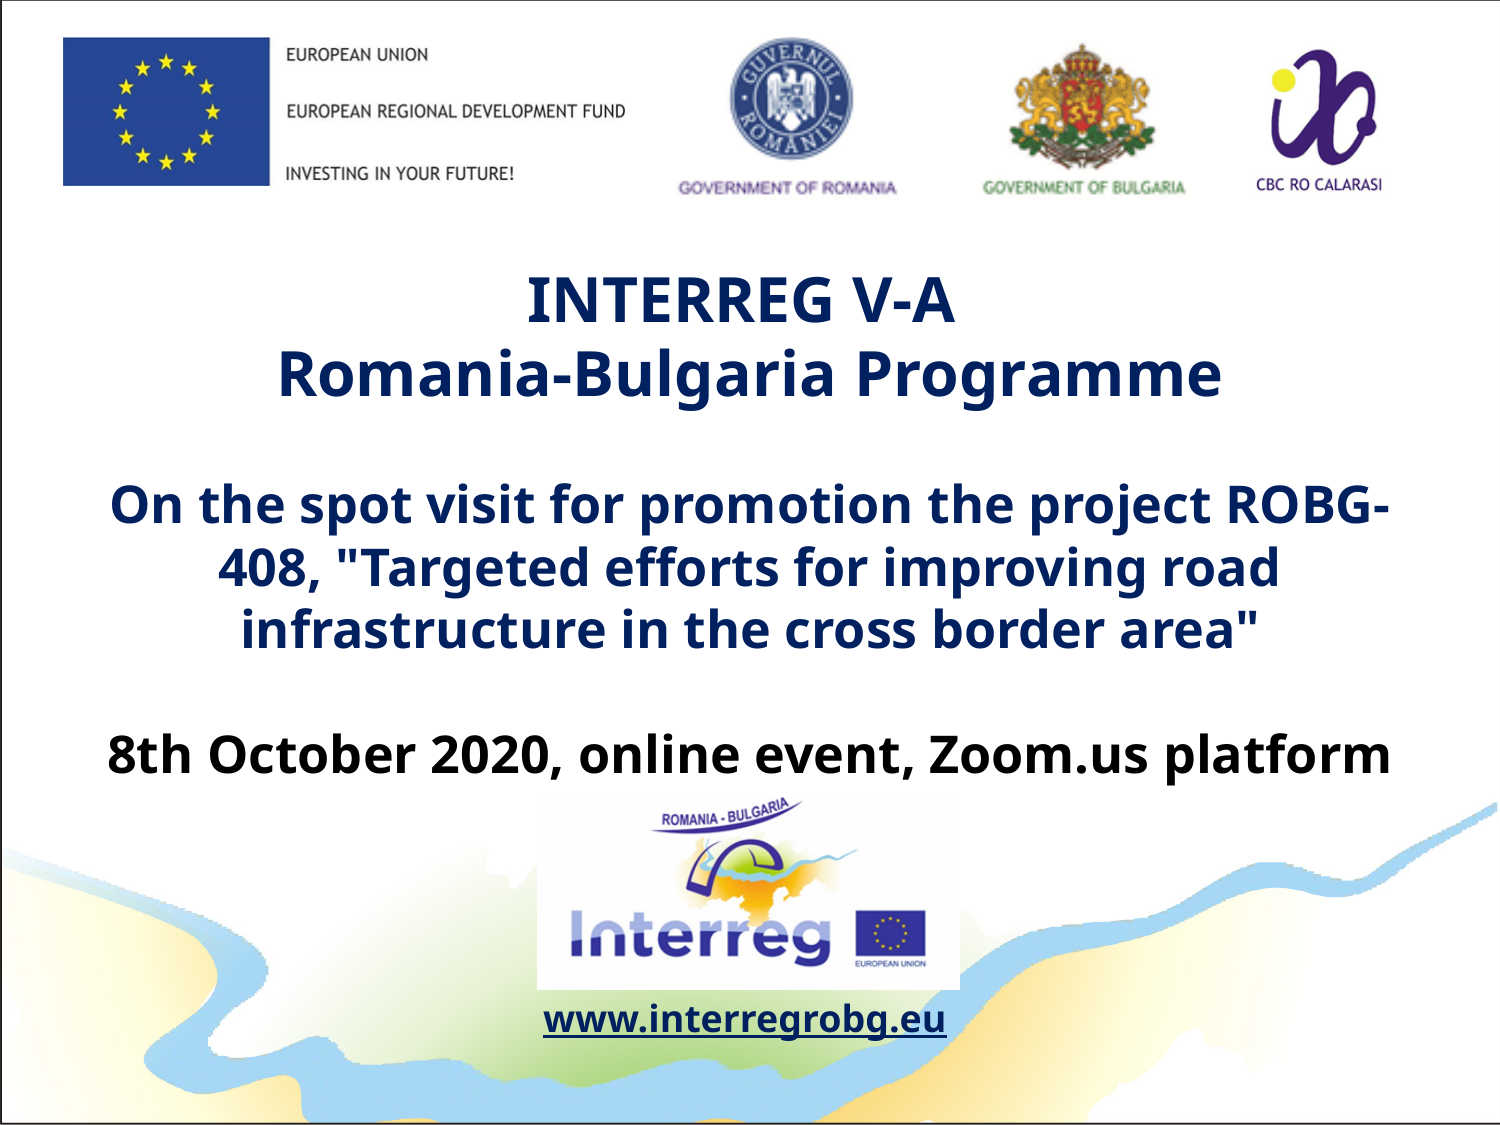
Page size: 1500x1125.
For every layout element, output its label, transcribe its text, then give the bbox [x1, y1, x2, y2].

text_box www.interregrobg.eu [528, 987, 972, 1054]
picture [0, 1, 1500, 1125]
text_box [1206, 37, 1438, 200]
text_box INTERREG V-A Romania-Bulgaria Programme On the spot visit for promotion the project ROBG-408, "Targeted efforts for improving road infrastructure in the cross border area" 8th October 2020, online event, Zoom.us platform [74, 252, 1425, 792]
